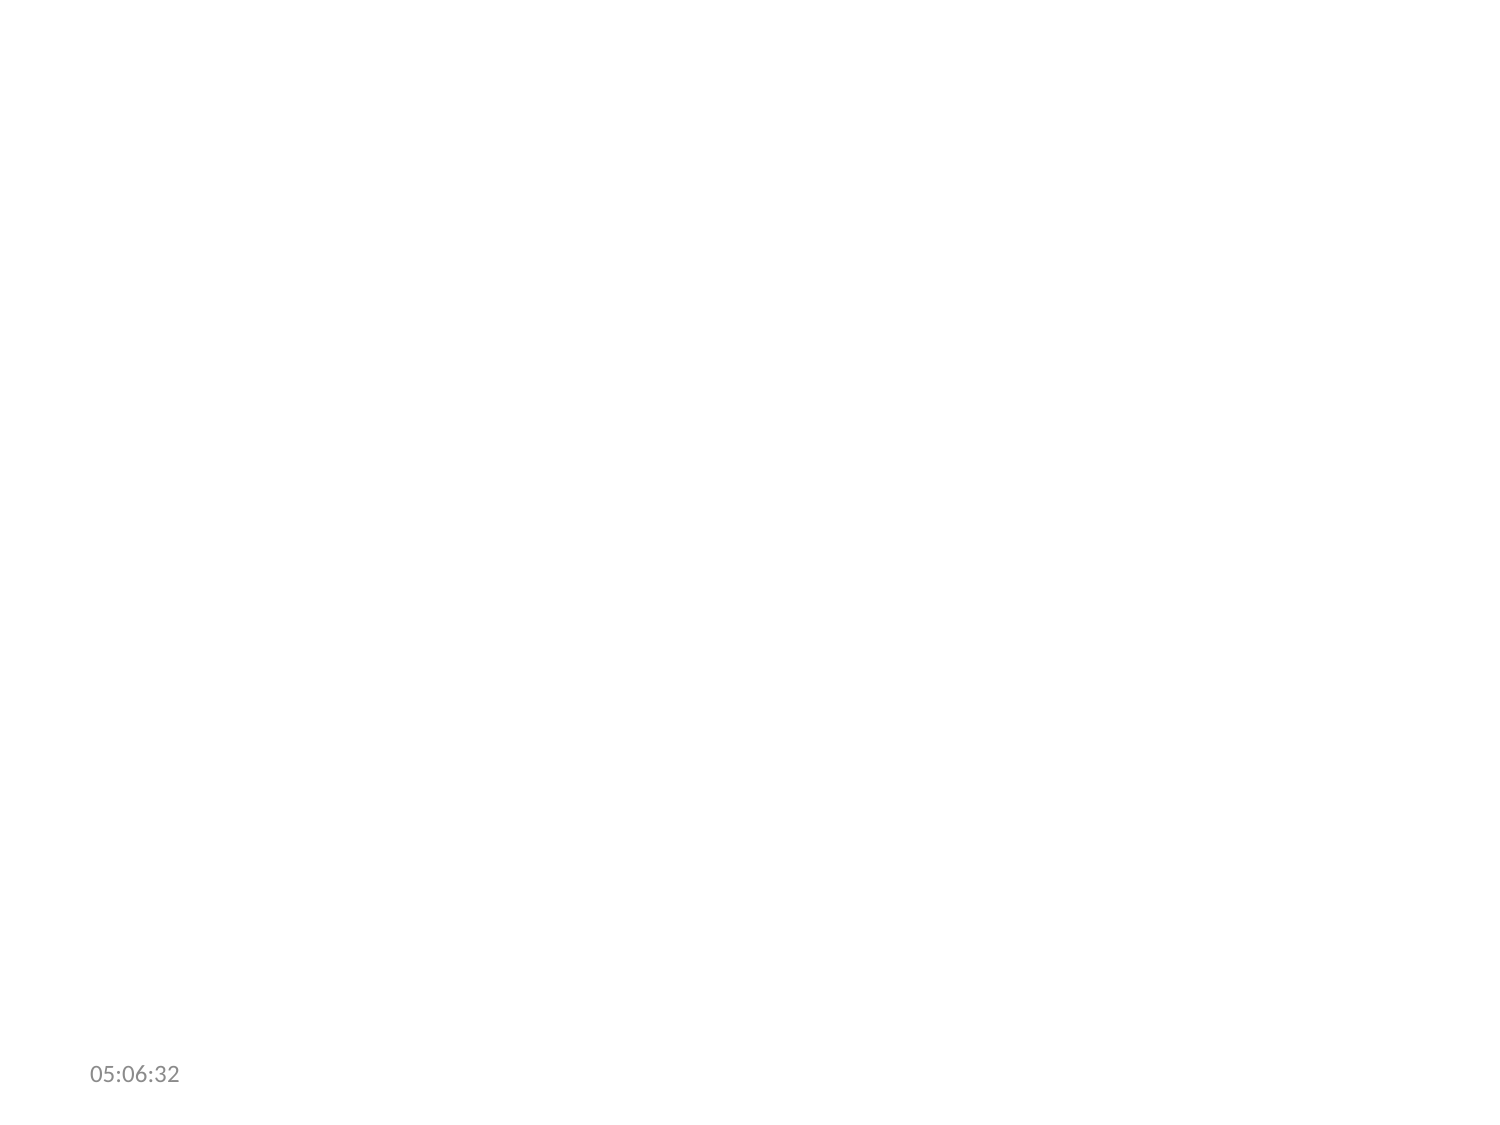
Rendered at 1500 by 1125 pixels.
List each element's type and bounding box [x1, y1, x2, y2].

slide_number [75, 1042, 425, 1103]
